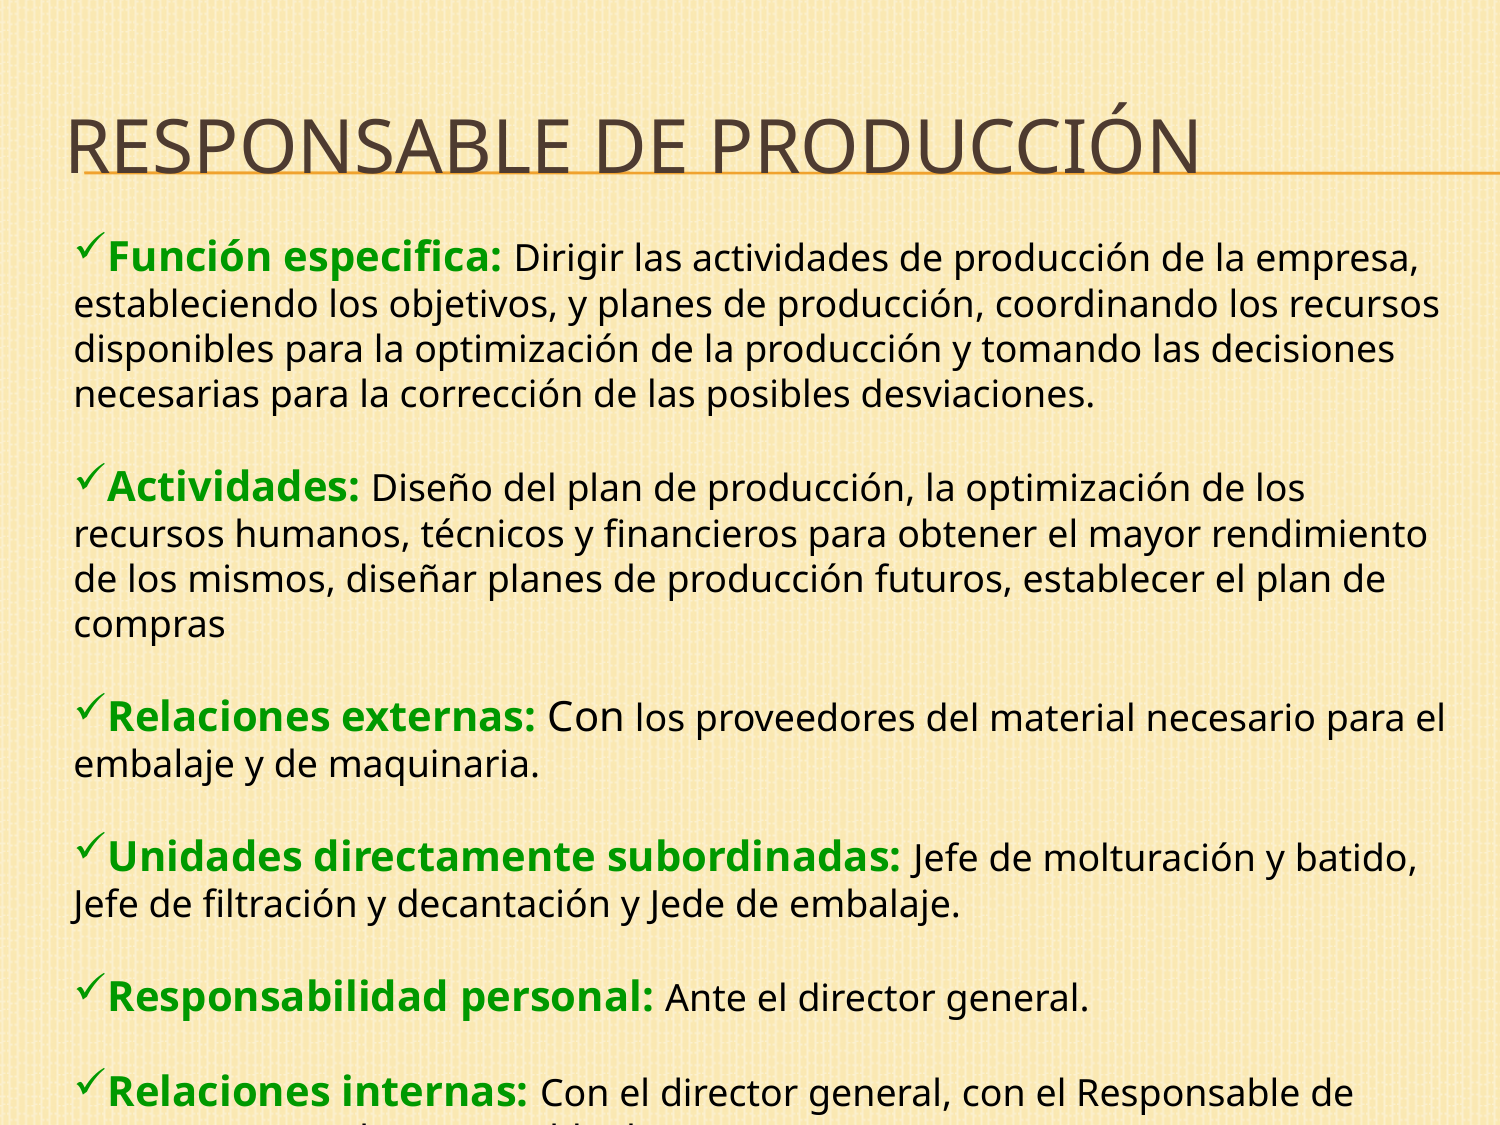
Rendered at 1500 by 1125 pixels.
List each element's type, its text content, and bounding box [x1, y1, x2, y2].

text_box Función especifica: Dirigir las actividades de producción de la empresa, estableciendo los objetivos, y planes de producción, coordinando los recursos disponibles para la optimización de la producción y tomando las decisiones necesarias para la corrección de las posibles desviaciones. Actividades: Diseño del plan de producción, la optimización de los recursos humanos, técnicos y financieros para obtener el mayor rendimiento de los mismos, diseñar planes de producción futuros, establecer el plan de compras Relaciones externas: Con los proveedores del material necesario para el embalaje y de maquinaria. Unidades directamente subordinadas: Jefe de molturación y batido, Jefe de filtración y decantación y Jede de embalaje. Responsabilidad personal: Ante el director general. Relaciones internas: Con el director general, con el Responsable de compras y con el Responsable de I + D. [58, 222, 1477, 1125]
title responsable de producción [49, 75, 1475, 213]
